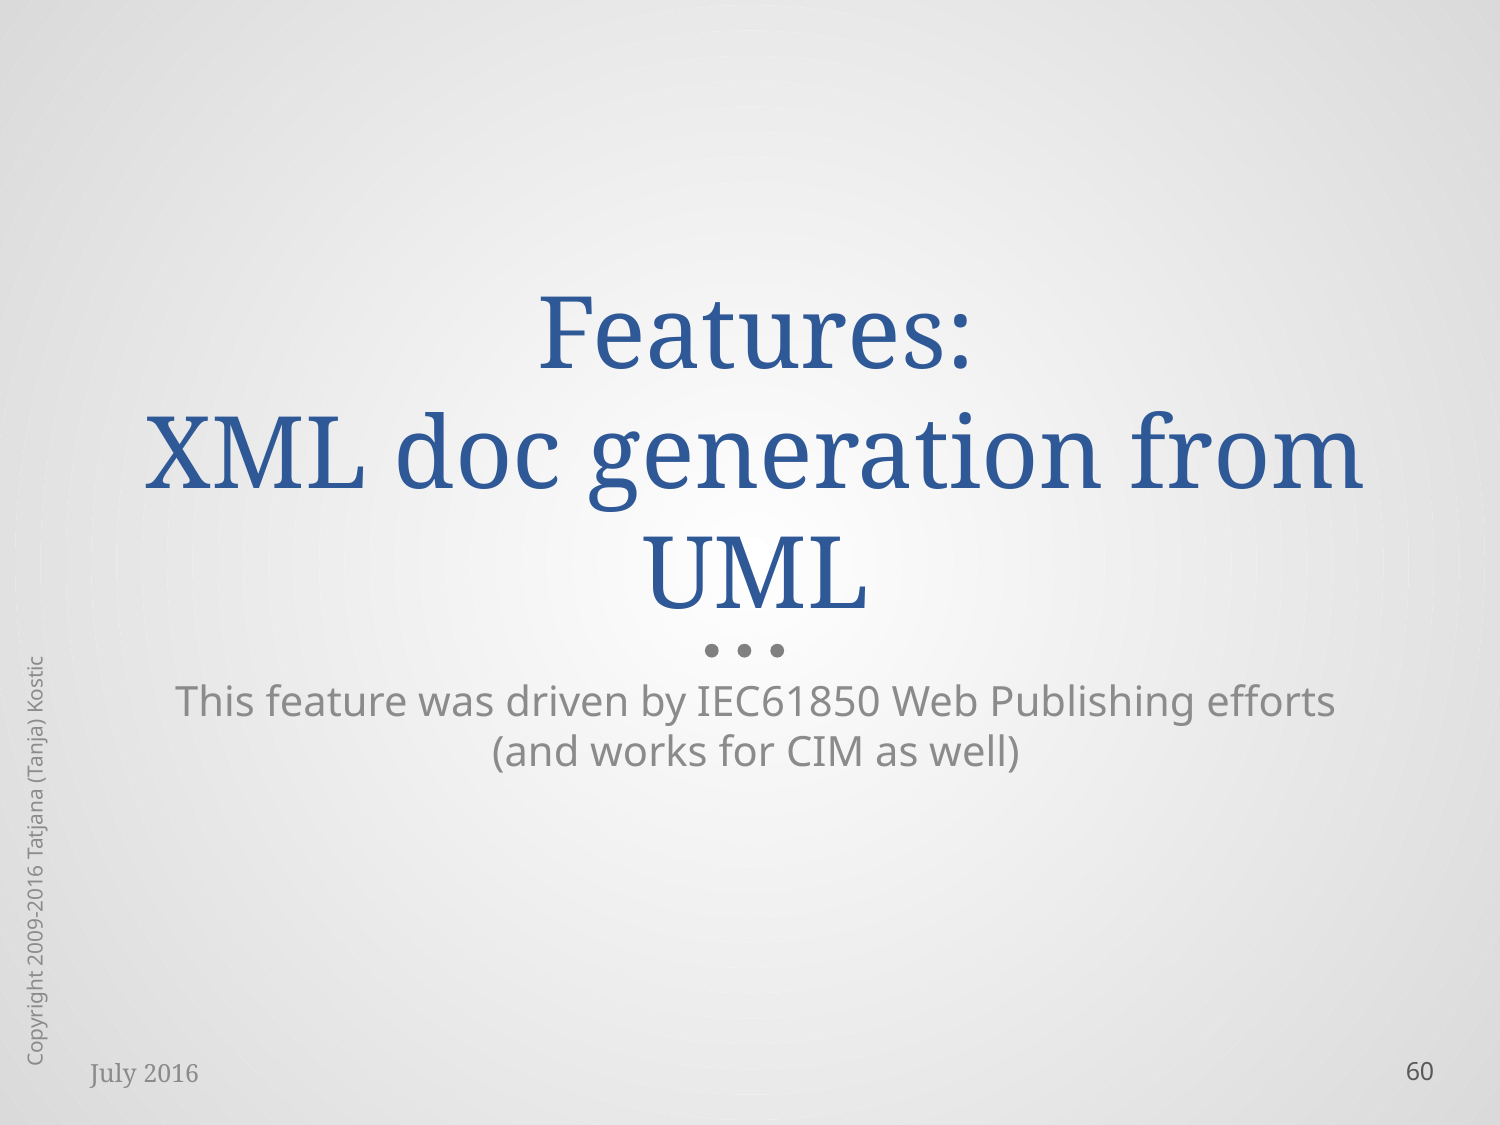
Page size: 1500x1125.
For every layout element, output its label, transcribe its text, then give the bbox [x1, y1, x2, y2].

list This feature was driven by IEC61850 Web Publishing efforts (and works for CIM as well) [118, 667, 1394, 854]
footer Copyright 2009-2016 Tatjana (Tanja) Kostic [18, 621, 54, 1101]
title Features: XML doc generation from UML [118, 224, 1394, 636]
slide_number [75, 1042, 313, 1103]
slide_number 60 [1401, 1042, 1494, 1103]
